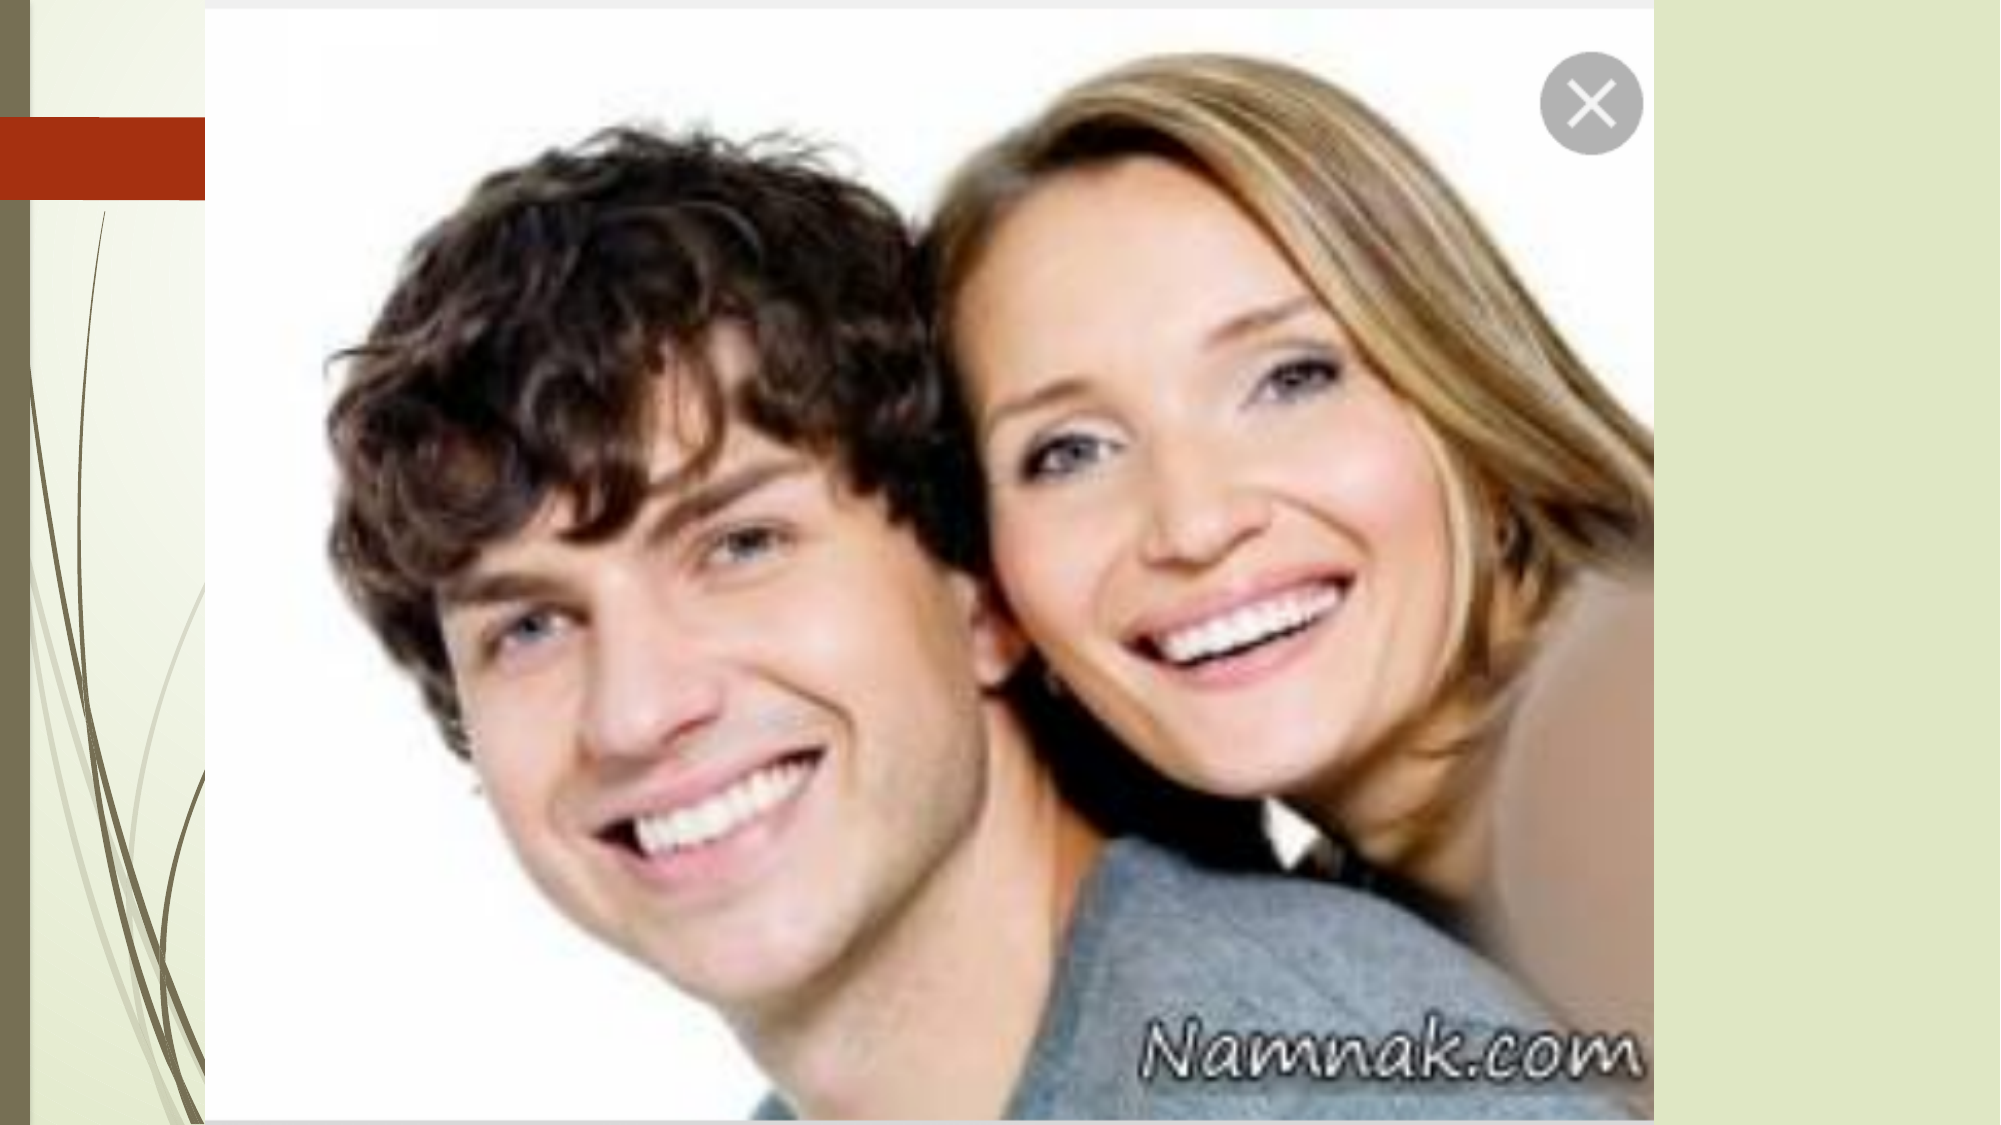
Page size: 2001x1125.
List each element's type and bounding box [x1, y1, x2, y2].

list [205, 0, 1654, 1125]
